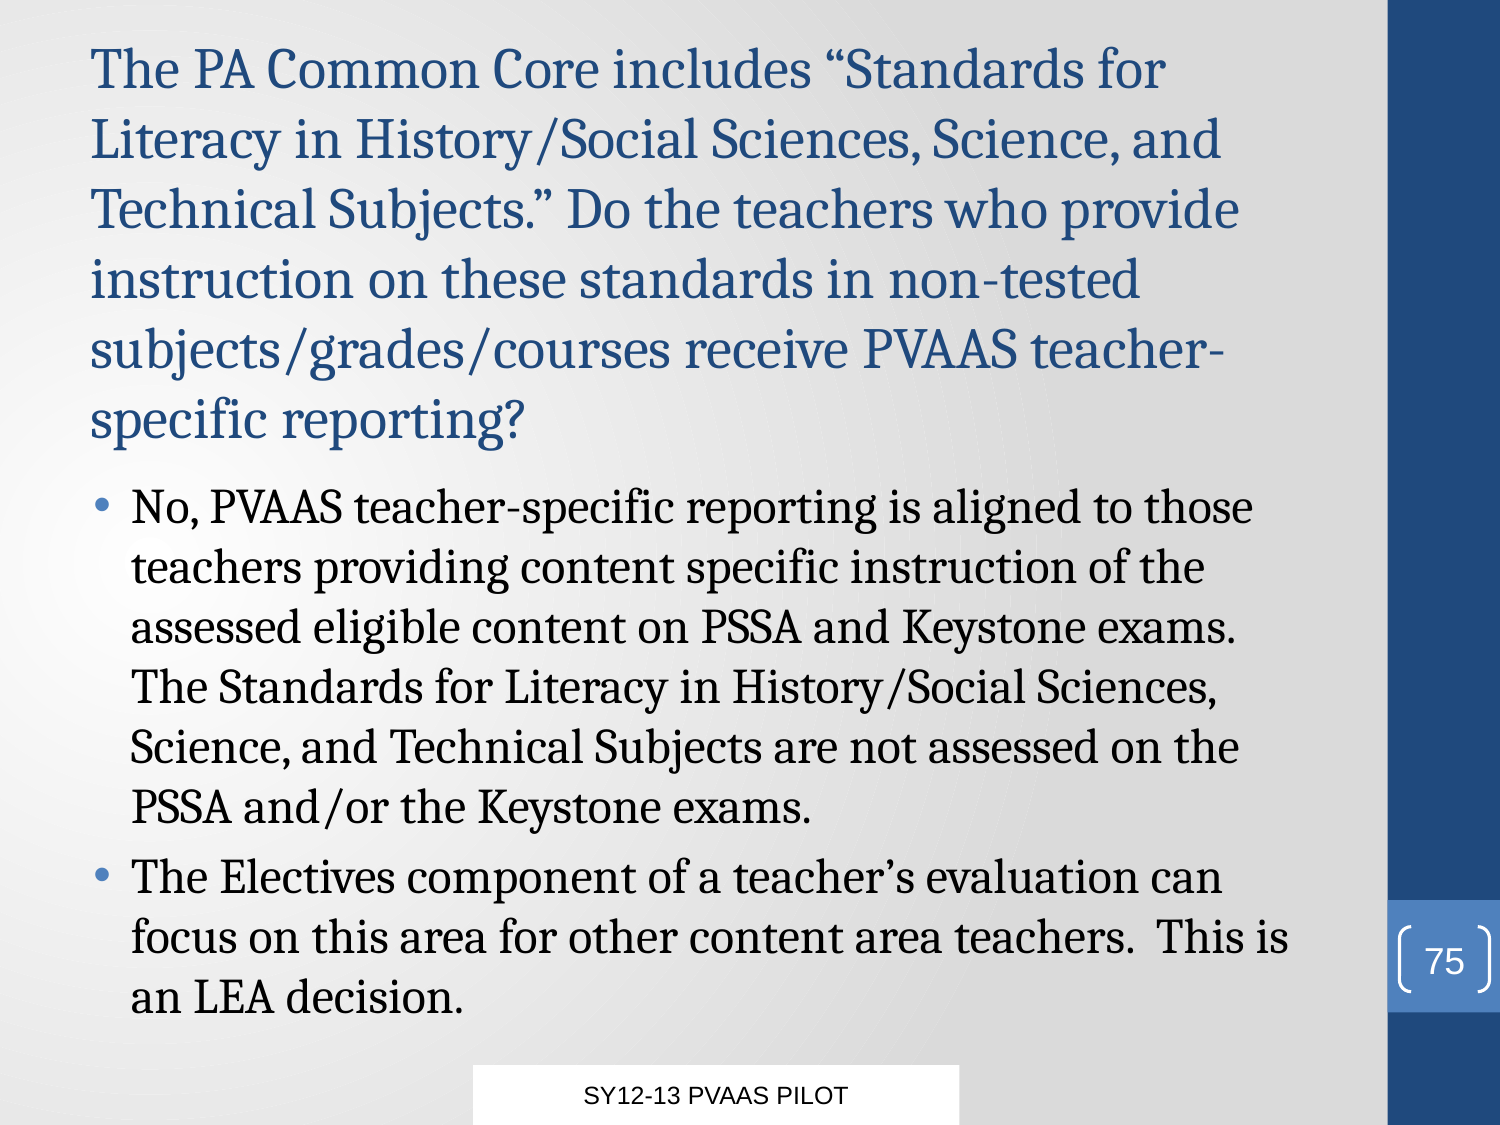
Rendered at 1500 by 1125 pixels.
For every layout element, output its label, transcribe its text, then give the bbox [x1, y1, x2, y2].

footer SY12-13 PVAAS PILOT [473, 1065, 960, 1125]
title The PA Common Core includes “Standards for Literacy in History/Social Sciences, Science, and Technical Subjects.” Do the teachers who provide instruction on these standards in non-tested subjects/grades/courses receive PVAAS teacher-specific reporting? [75, 176, 1325, 364]
list No, PVAAS teacher-specific reporting is aligned to those teachers providing content specific instruction of the assessed eligible content on PSSA and Keystone exams. The Standards for Literacy in History/Social Sciences, Science, and Technical Subjects are not assessed on the PSSA and/or the Keystone exams. The Electives component of a teacher’s evaluation can focus on this area for other content area teachers. This is an LEA decision. [59, 466, 1310, 1086]
slide_number 75 [1397, 925, 1492, 994]
